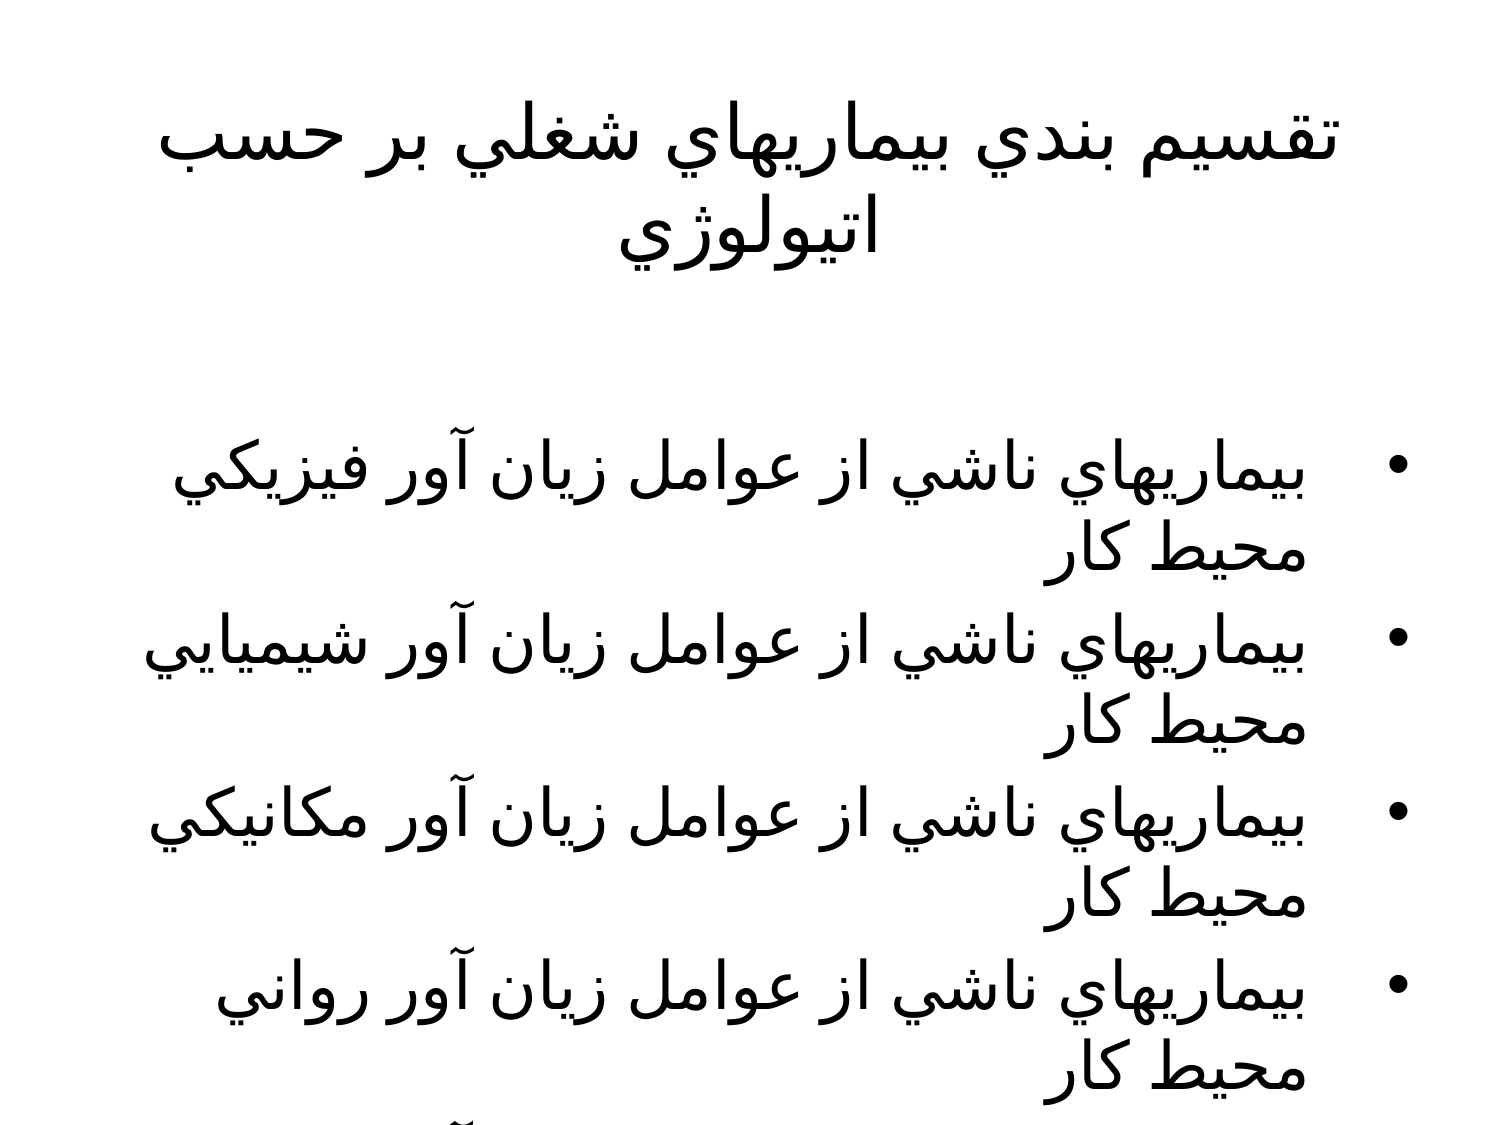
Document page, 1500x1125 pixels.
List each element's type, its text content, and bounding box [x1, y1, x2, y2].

title تقسيم بندي بيماريهاي شغلي بر حسب اتيولوژي [75, 75, 1425, 275]
list بيماريهاي ناشي از عوامل زيان آور فيزيكي محيط كار بيماريهاي ناشي از عوامل زيان آور شيميايي محيط كار بيماريهاي ناشي از عوامل زيان آور مكانيكي محيط كار بيماريهاي ناشي از عوامل زيان آور رواني محيط كار بيماريهاي ناشي از عوامل زيان آور بيولوژيكي محيط كار [75, 415, 1425, 1000]
